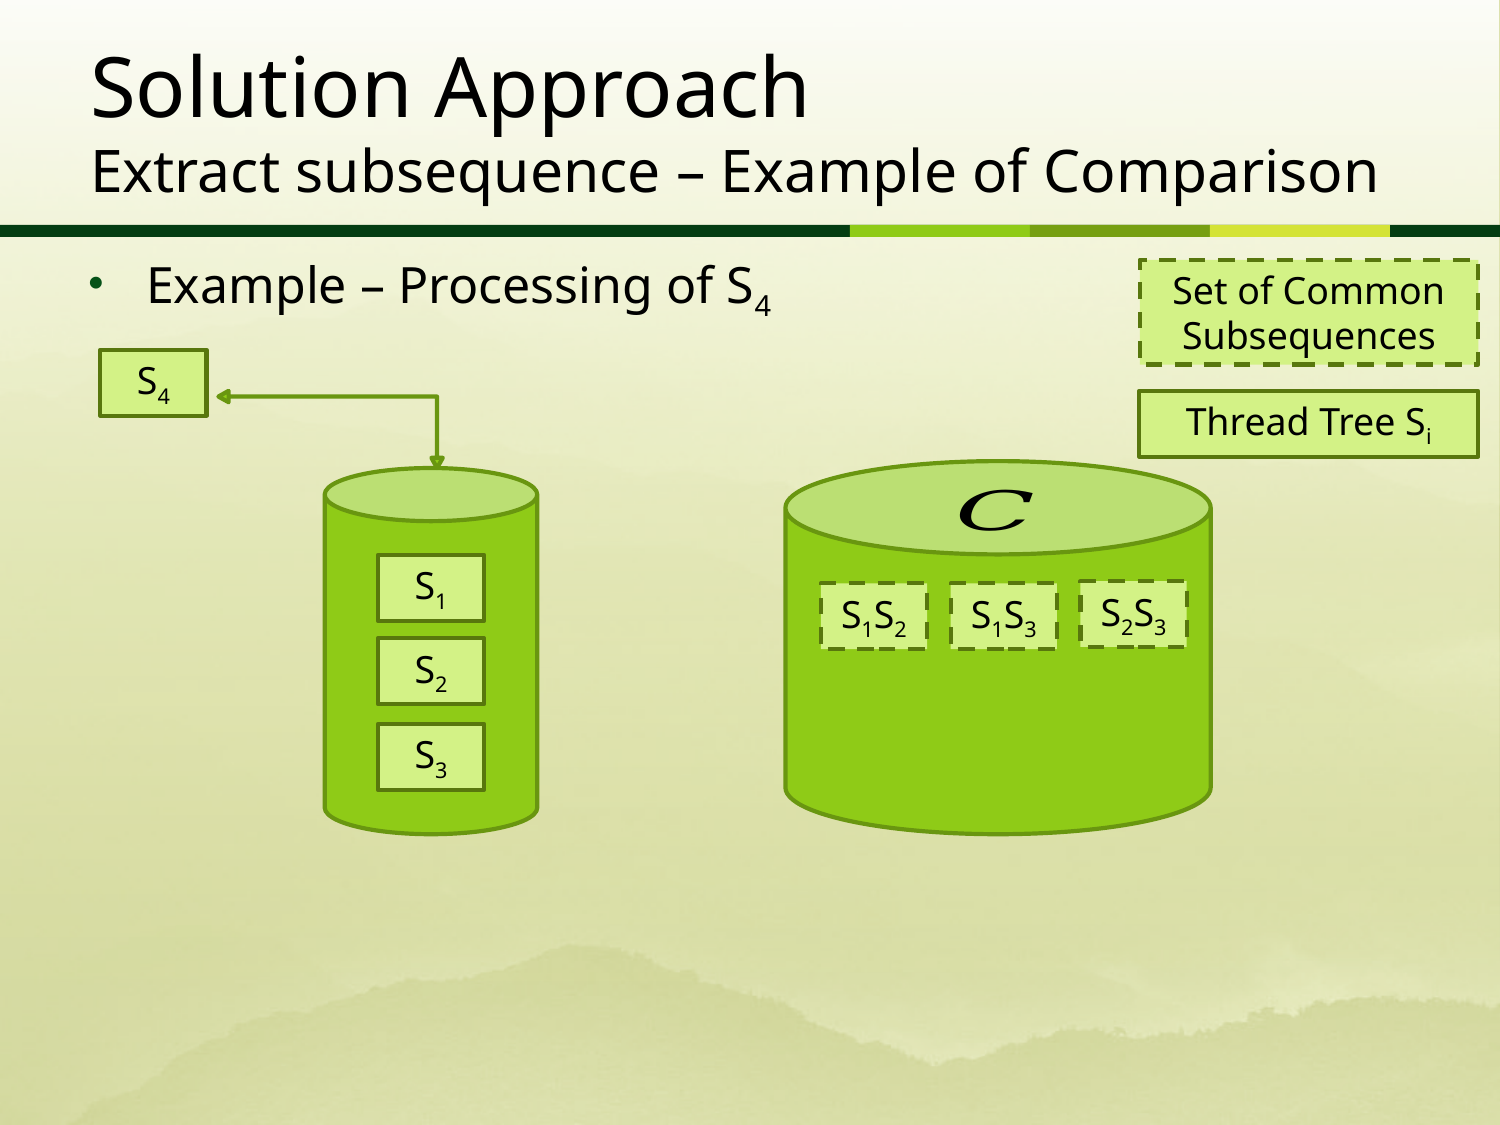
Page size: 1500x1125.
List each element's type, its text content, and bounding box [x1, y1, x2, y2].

text_box Thread Tree Si [1425, 390, 1478, 457]
title Solution Approach Extract subsequence – Example of Comparison [75, 24, 1425, 213]
list Example – Processing of S4 [75, 246, 1425, 1125]
text_box Set of Common Subsequences [1425, 259, 1479, 365]
